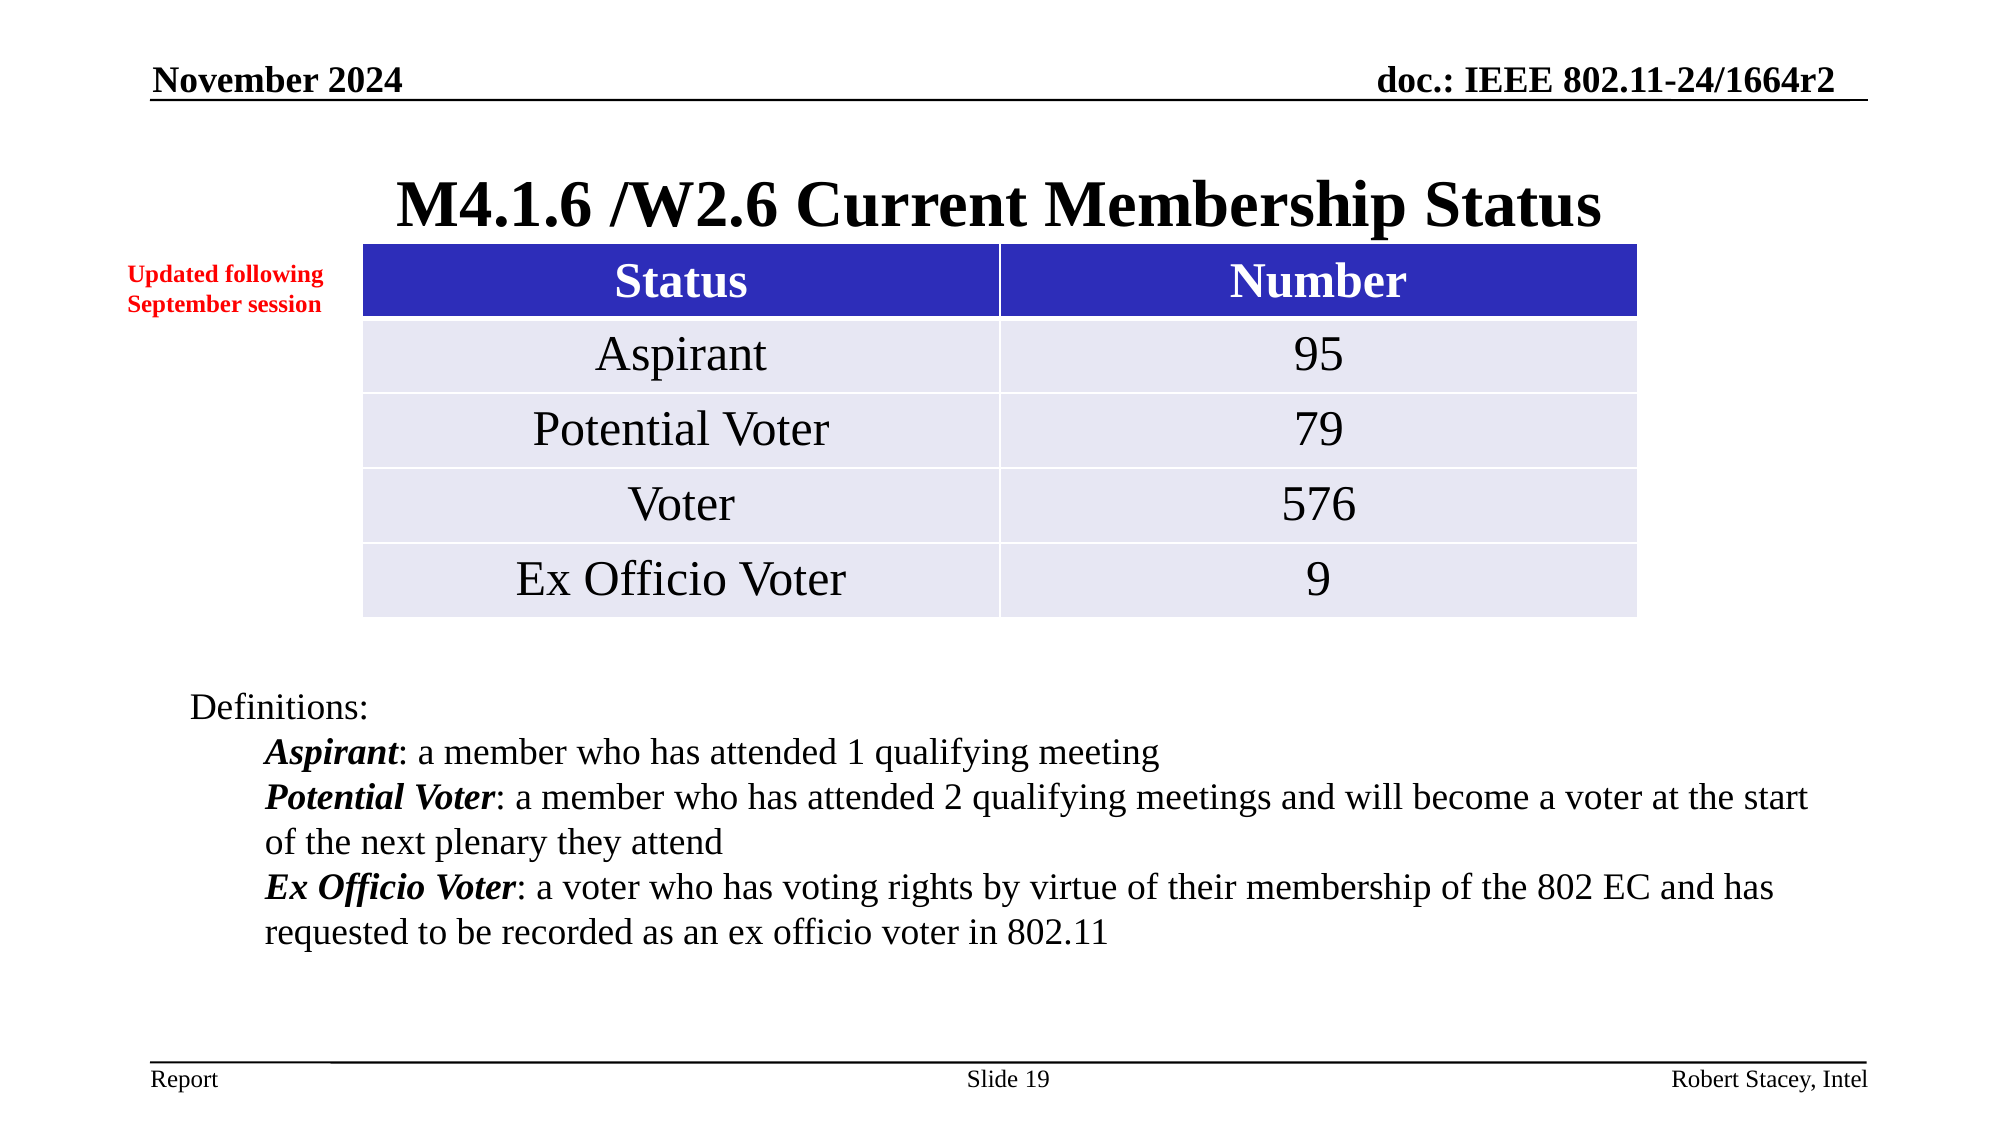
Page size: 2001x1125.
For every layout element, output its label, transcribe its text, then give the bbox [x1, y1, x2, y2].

table_cell 576 [1001, 469, 1637, 542]
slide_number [152, 54, 406, 101]
text_box Updated following September session [112, 249, 350, 325]
text_box Definitions: Aspirant: a member who has attended 1 qualifying meeting Potential Voter: a member who has attended 2 qualifying meetings and will become a voter at the start of the next plenary they attend Ex Officio Voter: a voter who has voting rights by virtue of their membership of the 802 EC and has requested to be recorded as an ex officio voter in 802.11 [174, 674, 1850, 960]
slide_number Slide 19 [964, 1061, 1053, 1093]
table_cell 79 [1001, 394, 1637, 467]
table_header Number [1001, 244, 1637, 316]
table_cell 95 [1001, 321, 1637, 392]
table_header Status [363, 244, 999, 316]
footer Robert Stacey, Intel [1512, 1061, 1869, 1093]
table_cell Ex Officio Voter [363, 544, 999, 617]
title M4.1.6 /W2.6 Current Membership Status [150, 112, 1850, 288]
table_cell Potential Voter [363, 394, 999, 467]
table_cell Voter [363, 469, 999, 542]
table_cell Aspirant [363, 321, 999, 392]
table_cell 9 [1001, 544, 1637, 617]
